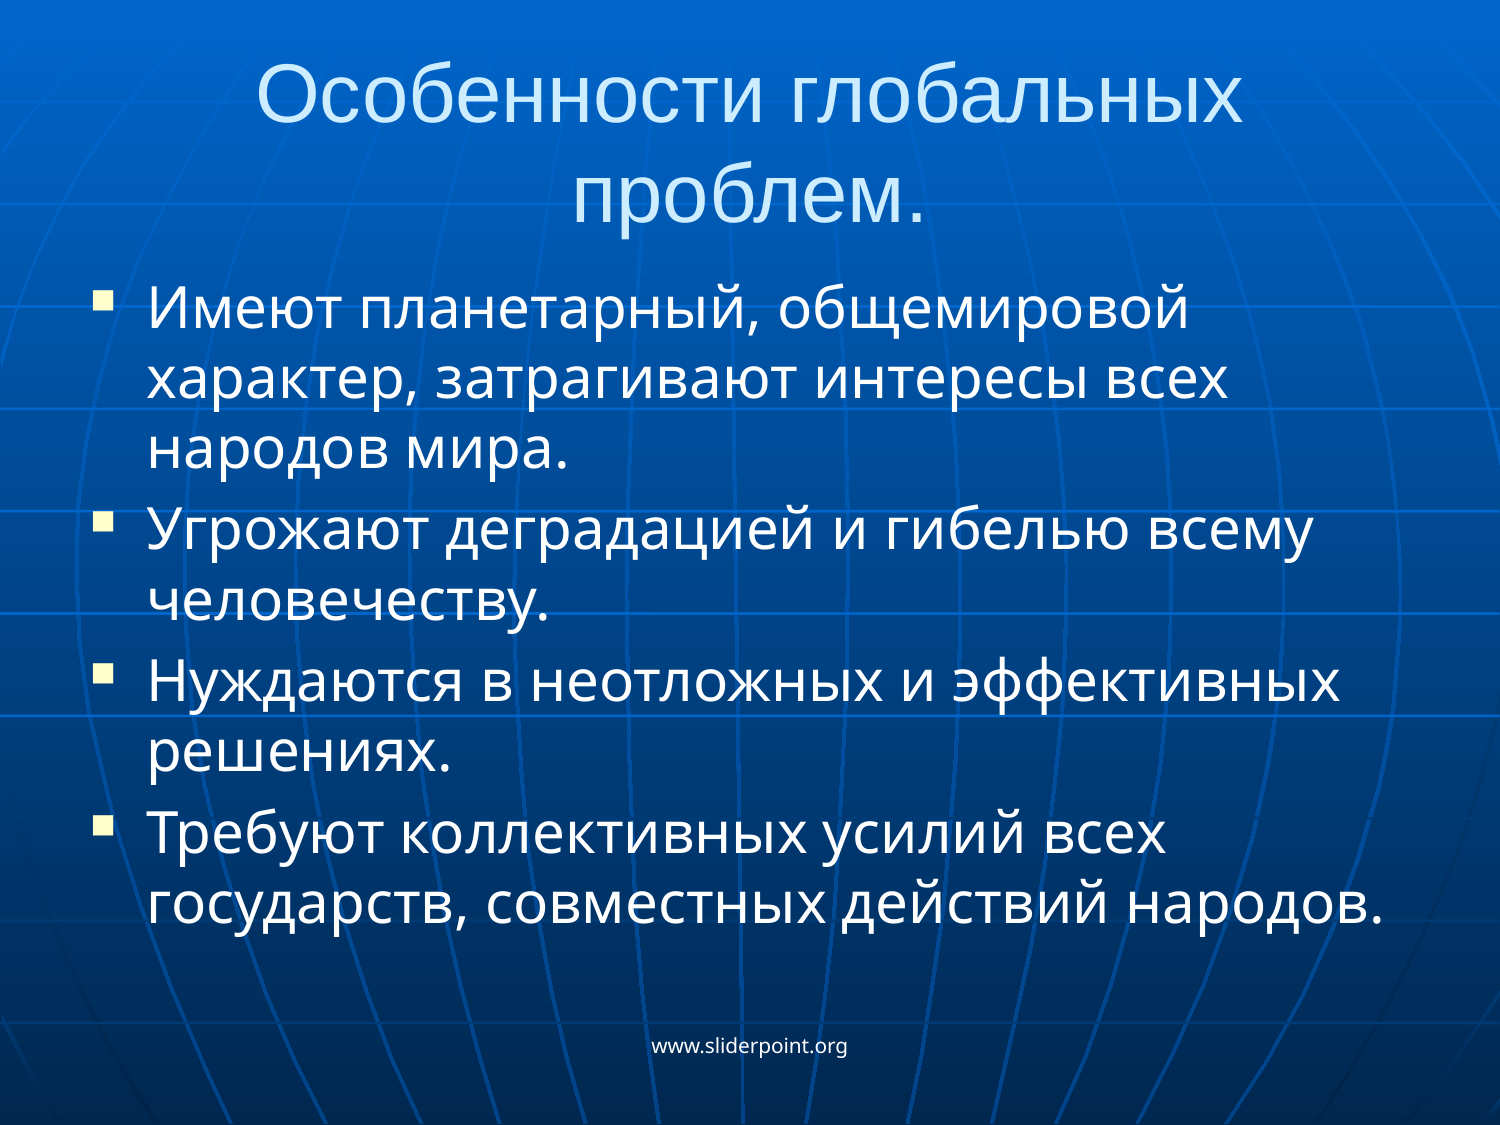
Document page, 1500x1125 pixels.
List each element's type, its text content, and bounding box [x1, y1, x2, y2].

title Особенности глобальных проблем. [74, 45, 1426, 233]
footer www.sliderpoint.org [512, 1024, 988, 1101]
list Имеют планетарный, общемировой характер, затрагивают интересы всех народов мира. Угрожают деградацией и гибелью всему человечеству. Нуждаются в неотложных и эффективных решениях. Требуют коллективных усилий всех государств, совместных действий народов. [74, 262, 1426, 1006]
